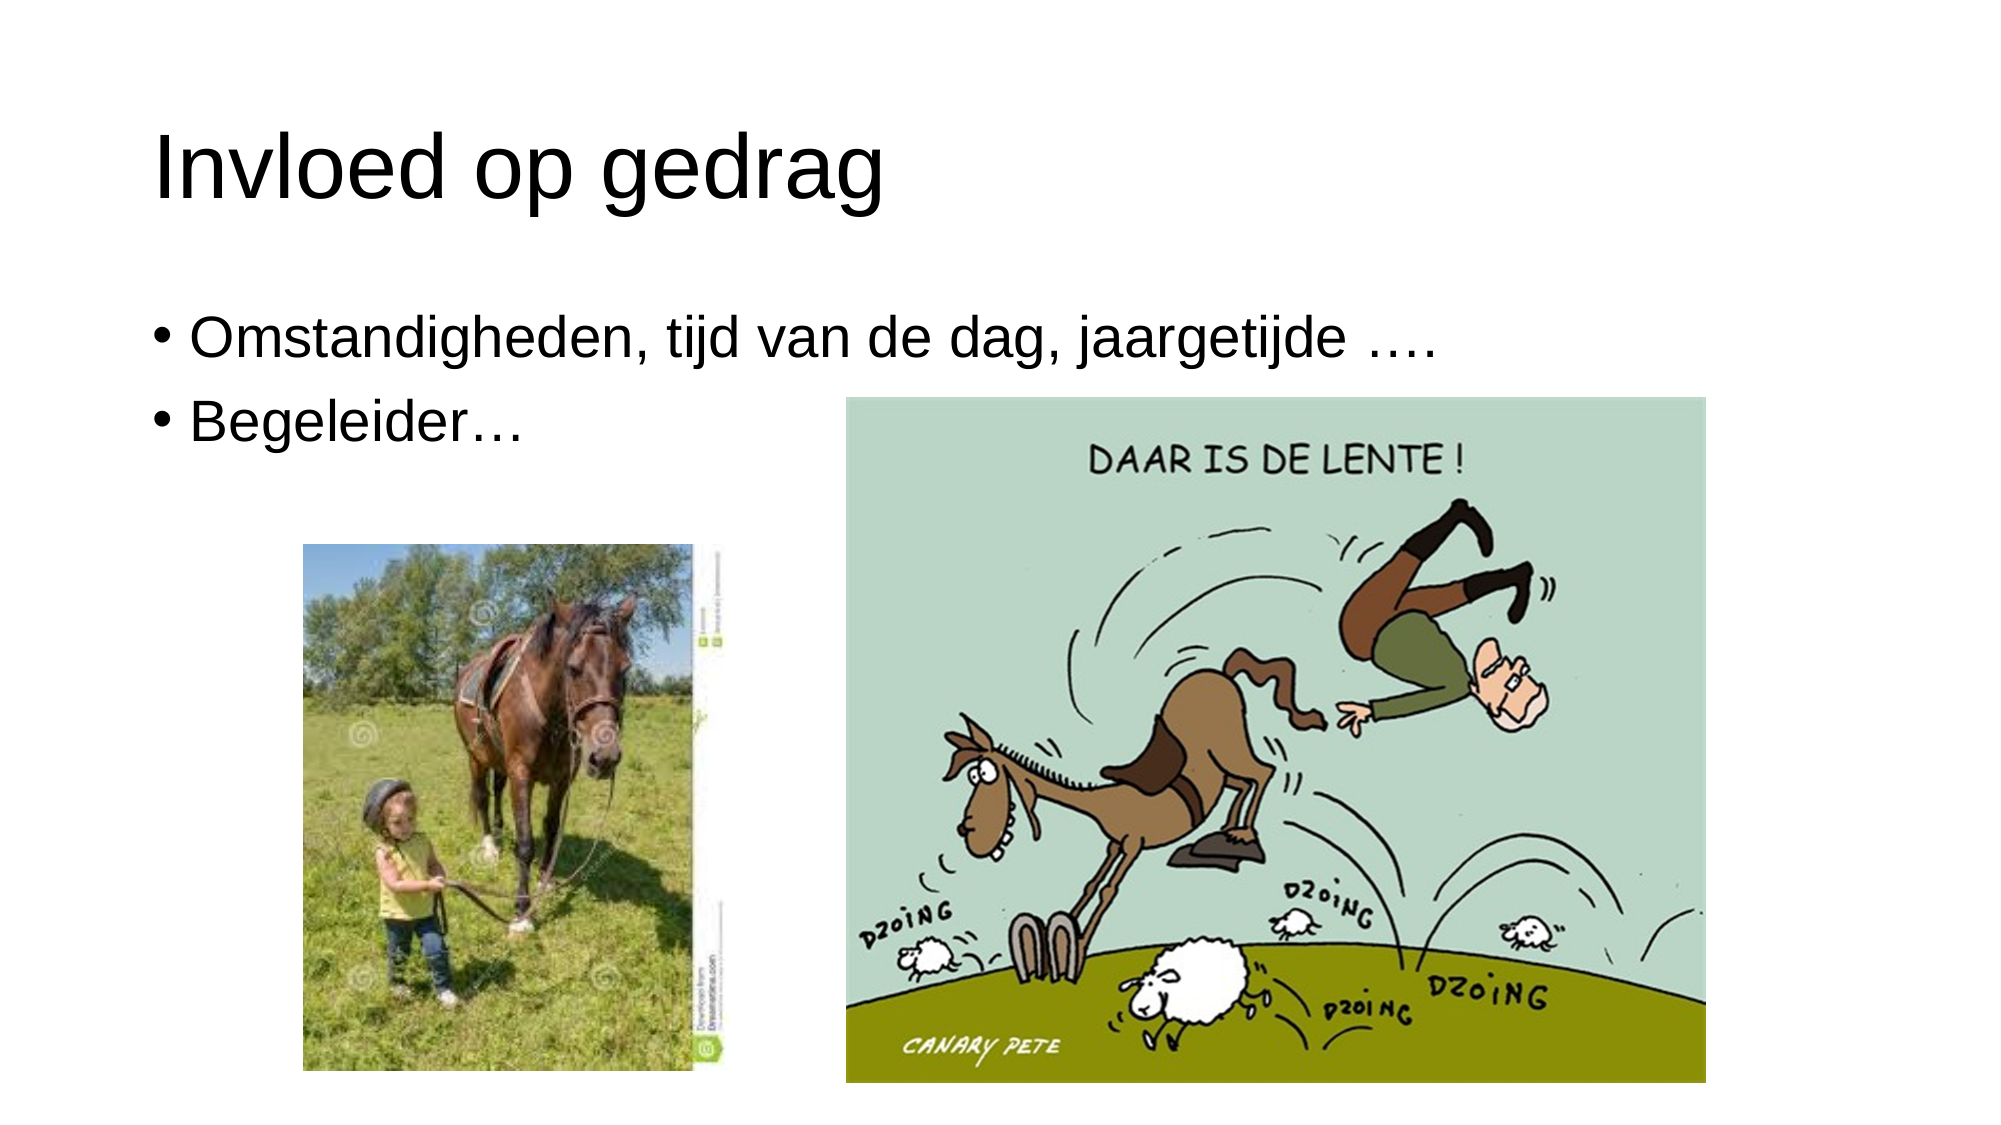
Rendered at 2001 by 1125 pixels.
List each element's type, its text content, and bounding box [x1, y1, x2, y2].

picture [846, 397, 1706, 1084]
title Invloed op gedrag [137, 59, 1863, 278]
list Omstandigheden, tijd van de dag, jaargetijde …. Begeleider… [137, 299, 1863, 1014]
picture [303, 544, 729, 1071]
